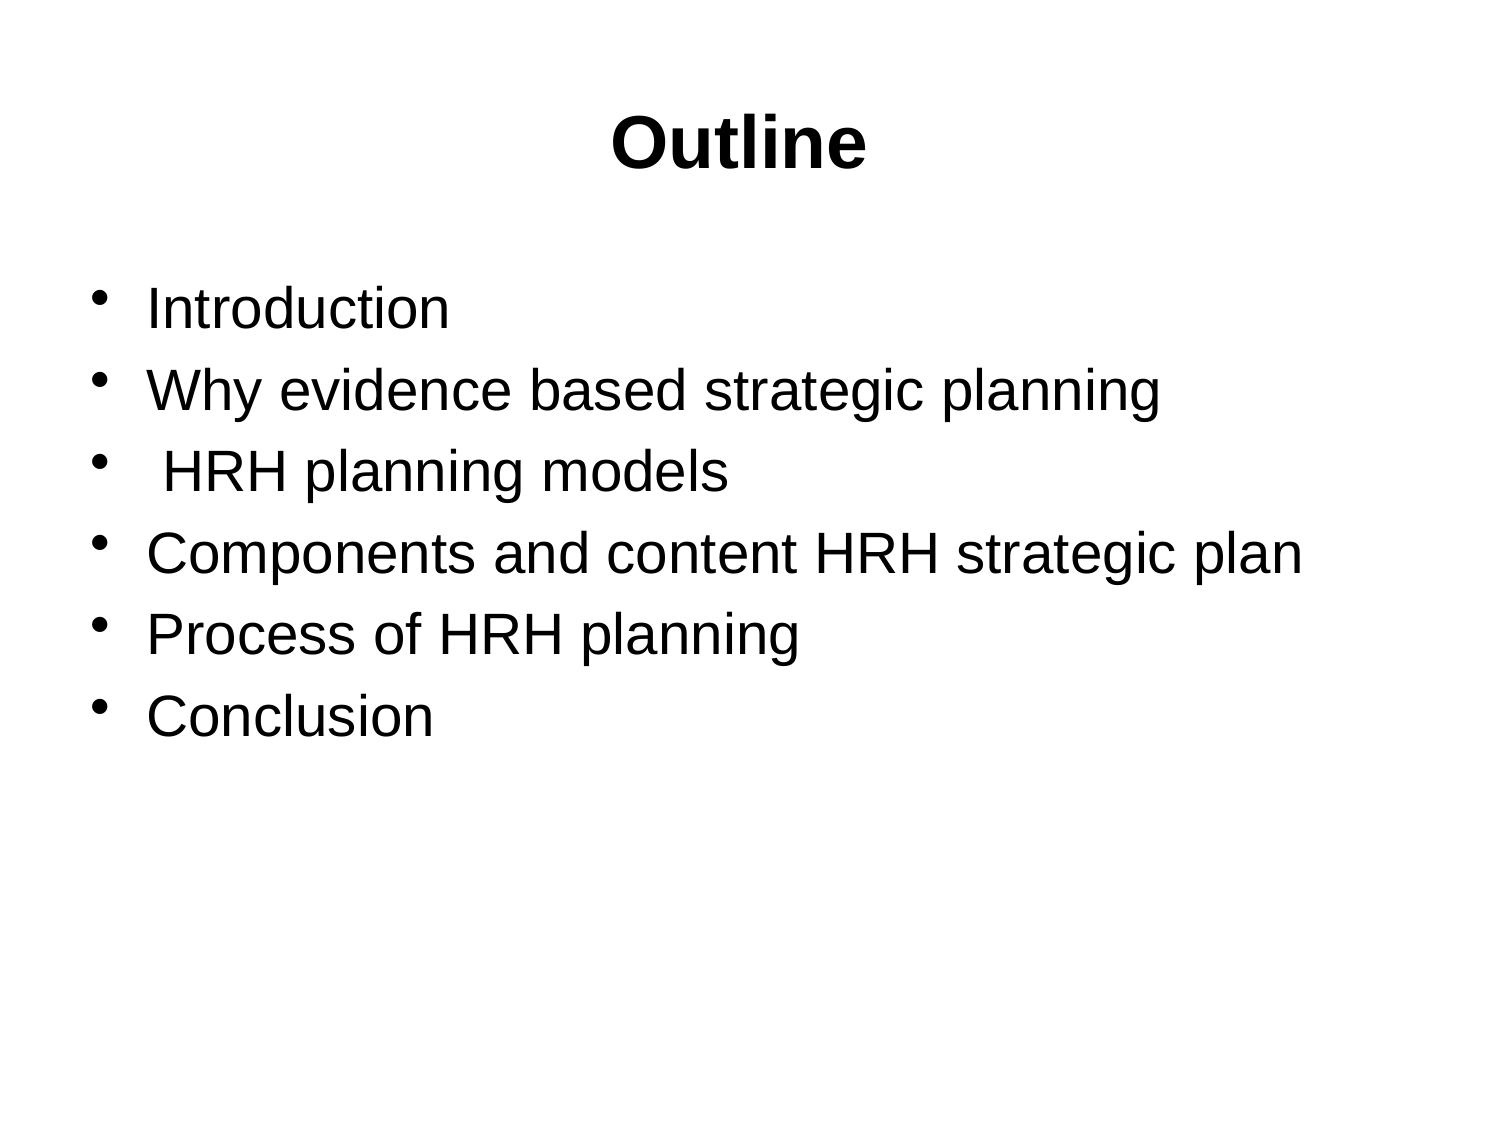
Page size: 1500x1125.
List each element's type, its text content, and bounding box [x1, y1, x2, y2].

list Introduction Why evidence based strategic planning HRH planning models Components and content HRH strategic plan Process of HRH planning Conclusion [75, 262, 1425, 1005]
title Outline [75, 45, 1425, 233]
